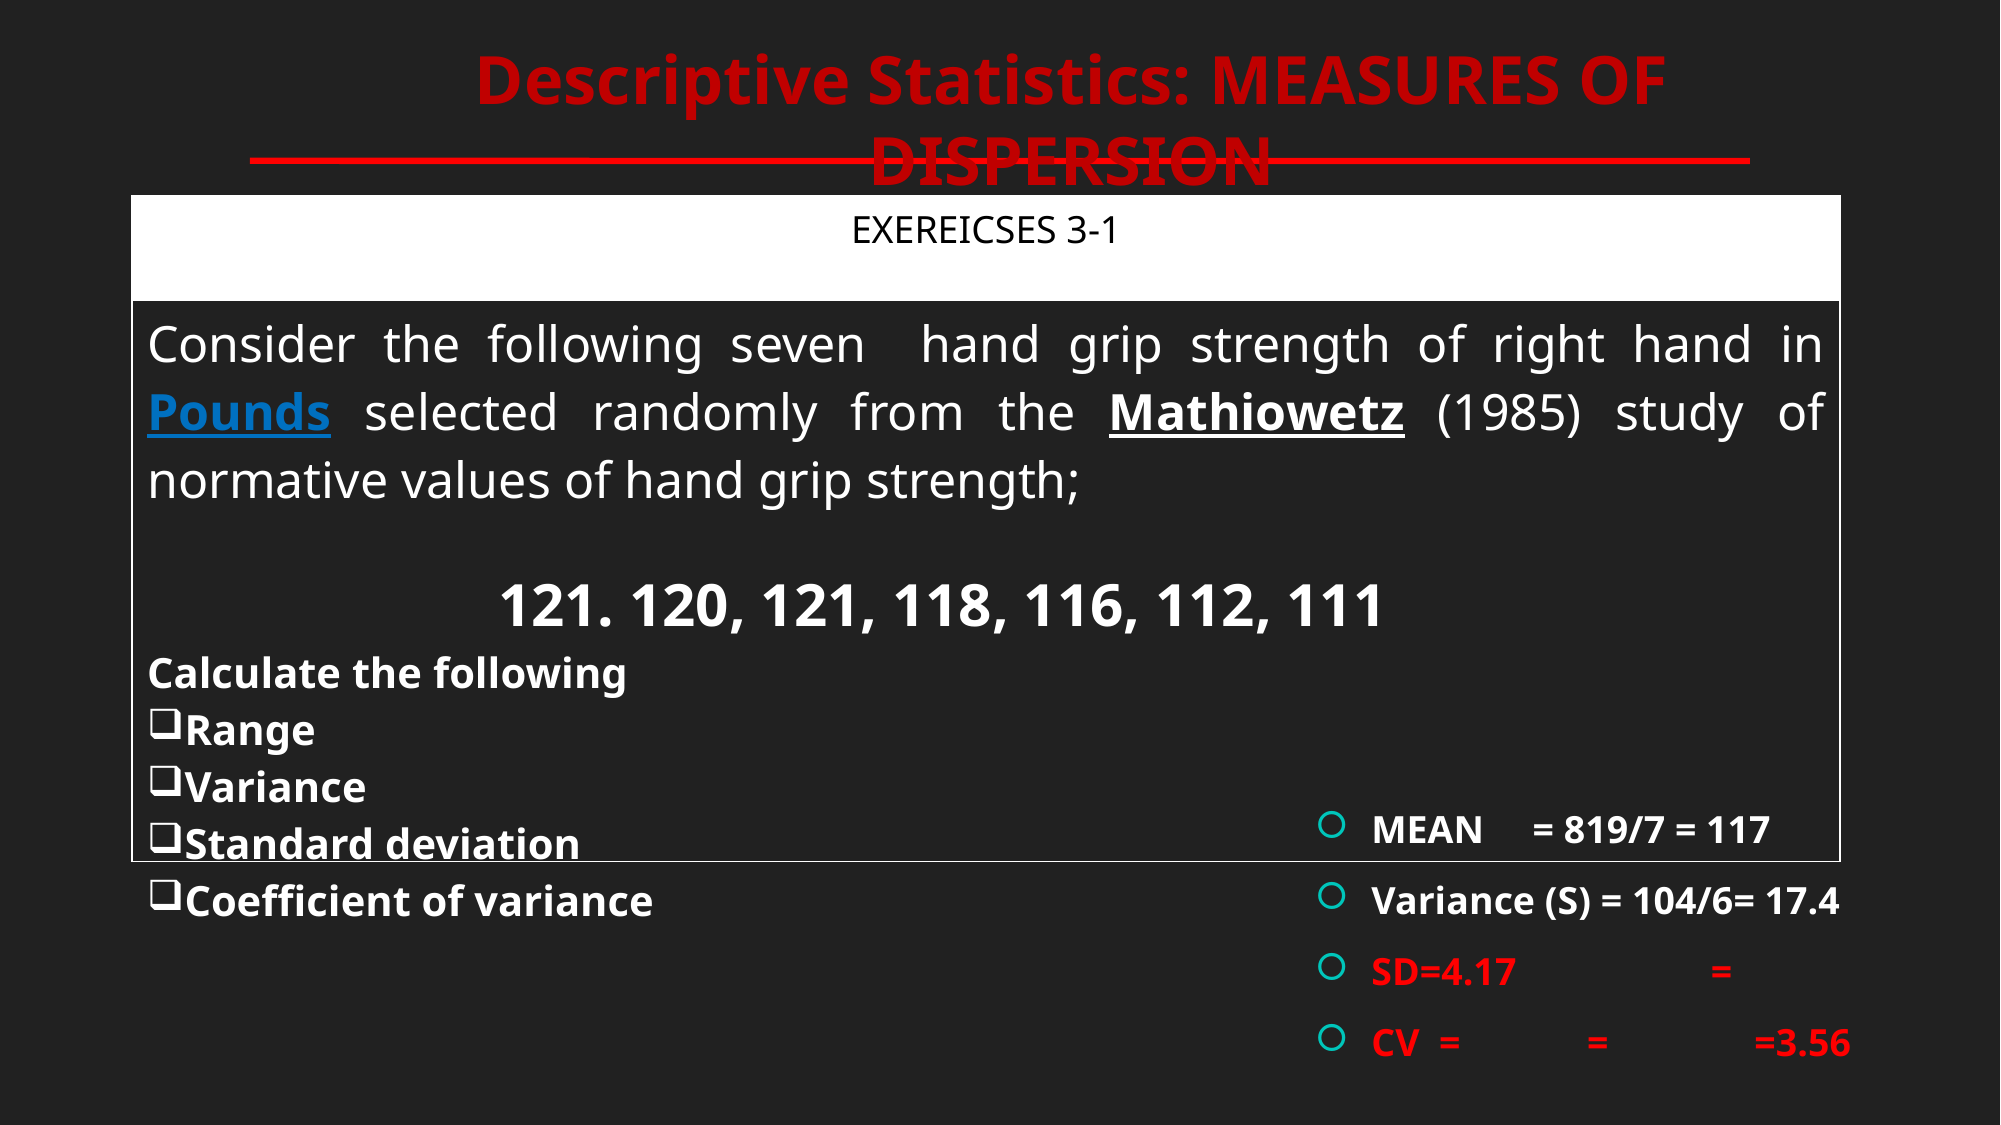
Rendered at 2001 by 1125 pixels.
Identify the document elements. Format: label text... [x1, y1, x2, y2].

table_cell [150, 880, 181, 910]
text_box MEAN = 819/7 = 117 Variance (S) = 104/6= 17.4 SD=4.17 = CV = = =3.56 [1300, 796, 2000, 1125]
text_box Descriptive Statistics: MEASURES OF DISPERSION [249, 30, 1894, 206]
table_header EXEREICSES 3-1 [133, 197, 1839, 301]
table_cell Consider the following seven hand grip strength of right hand in Pounds selected randomly from the Mathiowetz (1985) study of normative values of hand grip strength; 121. 120, 121, 118, 116, 112, 111 Calculate the following Range Variance Standard deviation Coefficient of variance [133, 301, 1839, 861]
